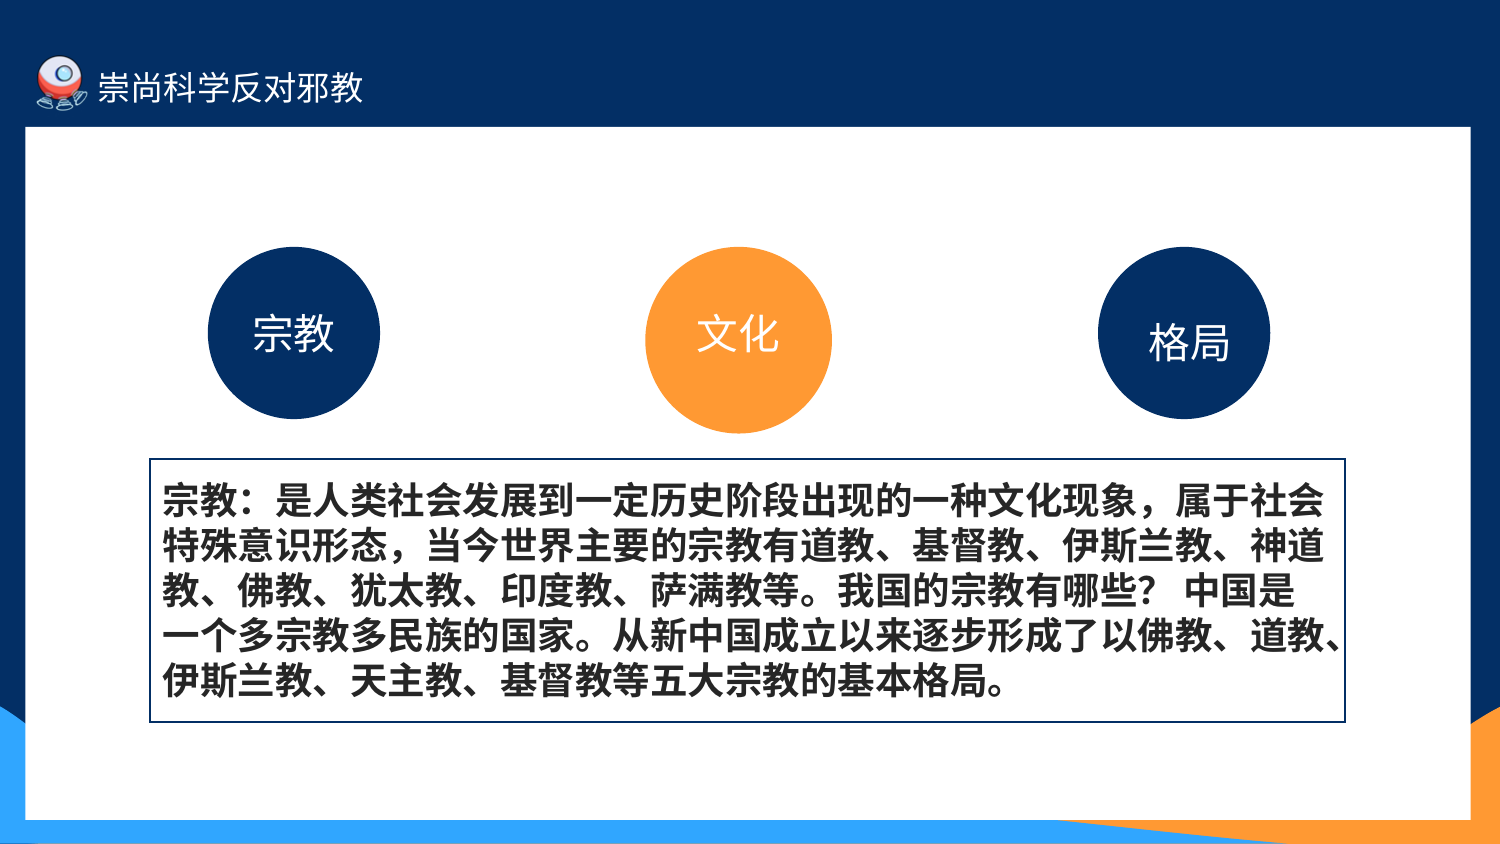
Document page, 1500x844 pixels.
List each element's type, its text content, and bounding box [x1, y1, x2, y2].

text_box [1097, 246, 1271, 420]
picture [8, 42, 117, 119]
text_box 宗教：是人类社会发展到一定历史阶段出现的一种文化现象，属于社会特殊意识形态，当今世界主要的宗教有道教、基督教、伊斯兰教、神道教、佛教、犹太教、印度教、萨满教等。我国的宗教有哪些？ 中国是一个多宗教多民族的国家。从新中国成立以来逐步形成了以佛教、道教、伊斯兰教、天主教、基督教等五大宗教的基本格局。 [162, 476, 1327, 702]
text_box [149, 458, 1346, 723]
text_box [207, 246, 381, 420]
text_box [645, 246, 832, 434]
